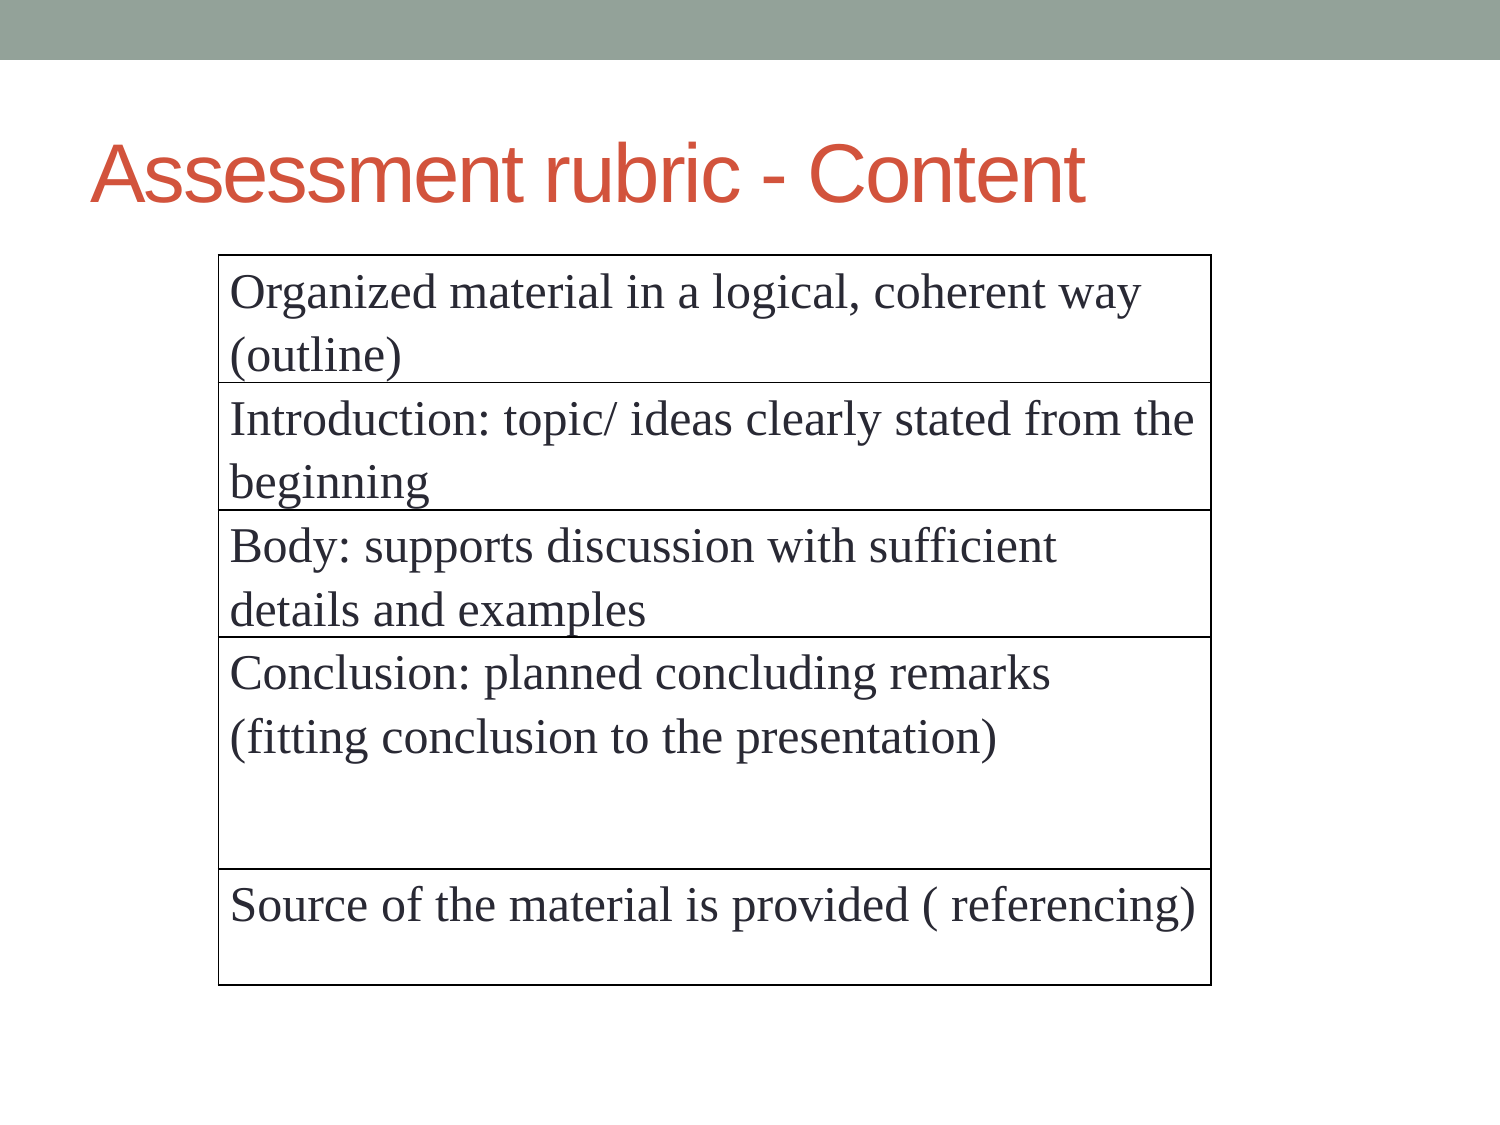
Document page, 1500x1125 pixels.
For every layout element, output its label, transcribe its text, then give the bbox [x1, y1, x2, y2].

list [75, 262, 1425, 1063]
title Assessment rubric - Content [75, 87, 1425, 250]
table_header Organized material in a logical, coherent way (outline) [219, 256, 1210, 382]
table_cell Conclusion: planned concluding remarks (fitting conclusion to the presentation) [219, 638, 1210, 868]
table_cell Source of the material is provided ( referencing) [219, 870, 1210, 984]
table_cell Body: supports discussion with sufficient details and examples [219, 511, 1210, 636]
table_cell Introduction: topic/ ideas clearly stated from the beginning [219, 383, 1210, 509]
